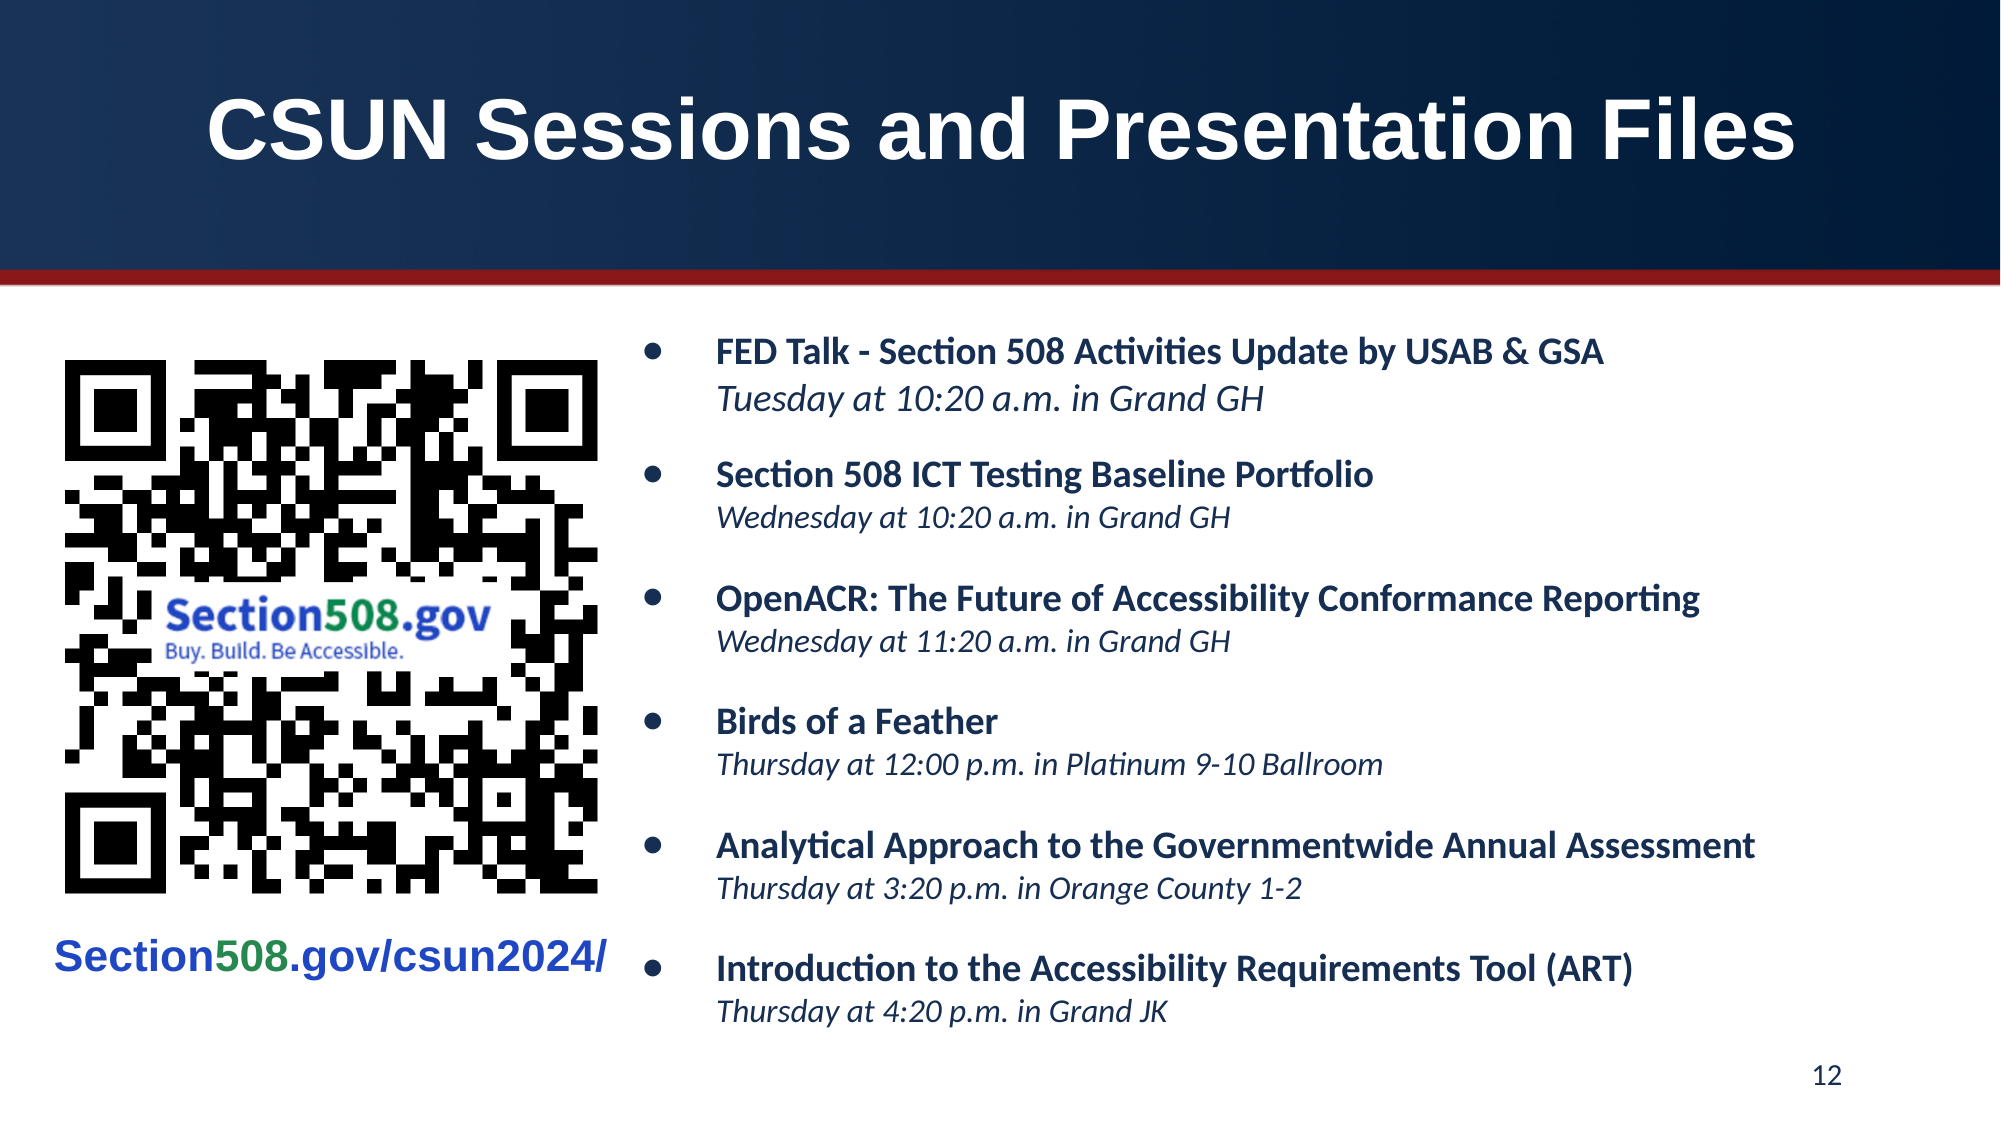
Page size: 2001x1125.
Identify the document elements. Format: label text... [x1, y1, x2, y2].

title CSUN Sessions and Presentation Files [29, 23, 1976, 241]
text_box Section508.gov/csun2024/ [11, 909, 625, 998]
slide_number 12 [1412, 1042, 1863, 1103]
picture [0, 0, 2001, 1125]
list FED Talk - Section 508 Activities Update by USAB & GSA Tuesday at 10:20 a.m. in Grand GH Section 508 ICT Testing Baseline Portfolio Wednesday at 10:20 a.m. in Grand GH OpenACR: The Future of Accessibility Conformance Reporting Wednesday at 11:20 a.m. in Grand GH Birds of a Feather Thursday at 12:00 p.m. in Platinum 9-10 Ballroom Analytical Approach to the Governmentwide Annual Assessment Thursday at 3:20 p.m. in Orange County 1-2 Introduction to the Accessibility Requirements Tool (ART) Thursday at 4:20 p.m. in Grand JK [625, 318, 2000, 1033]
